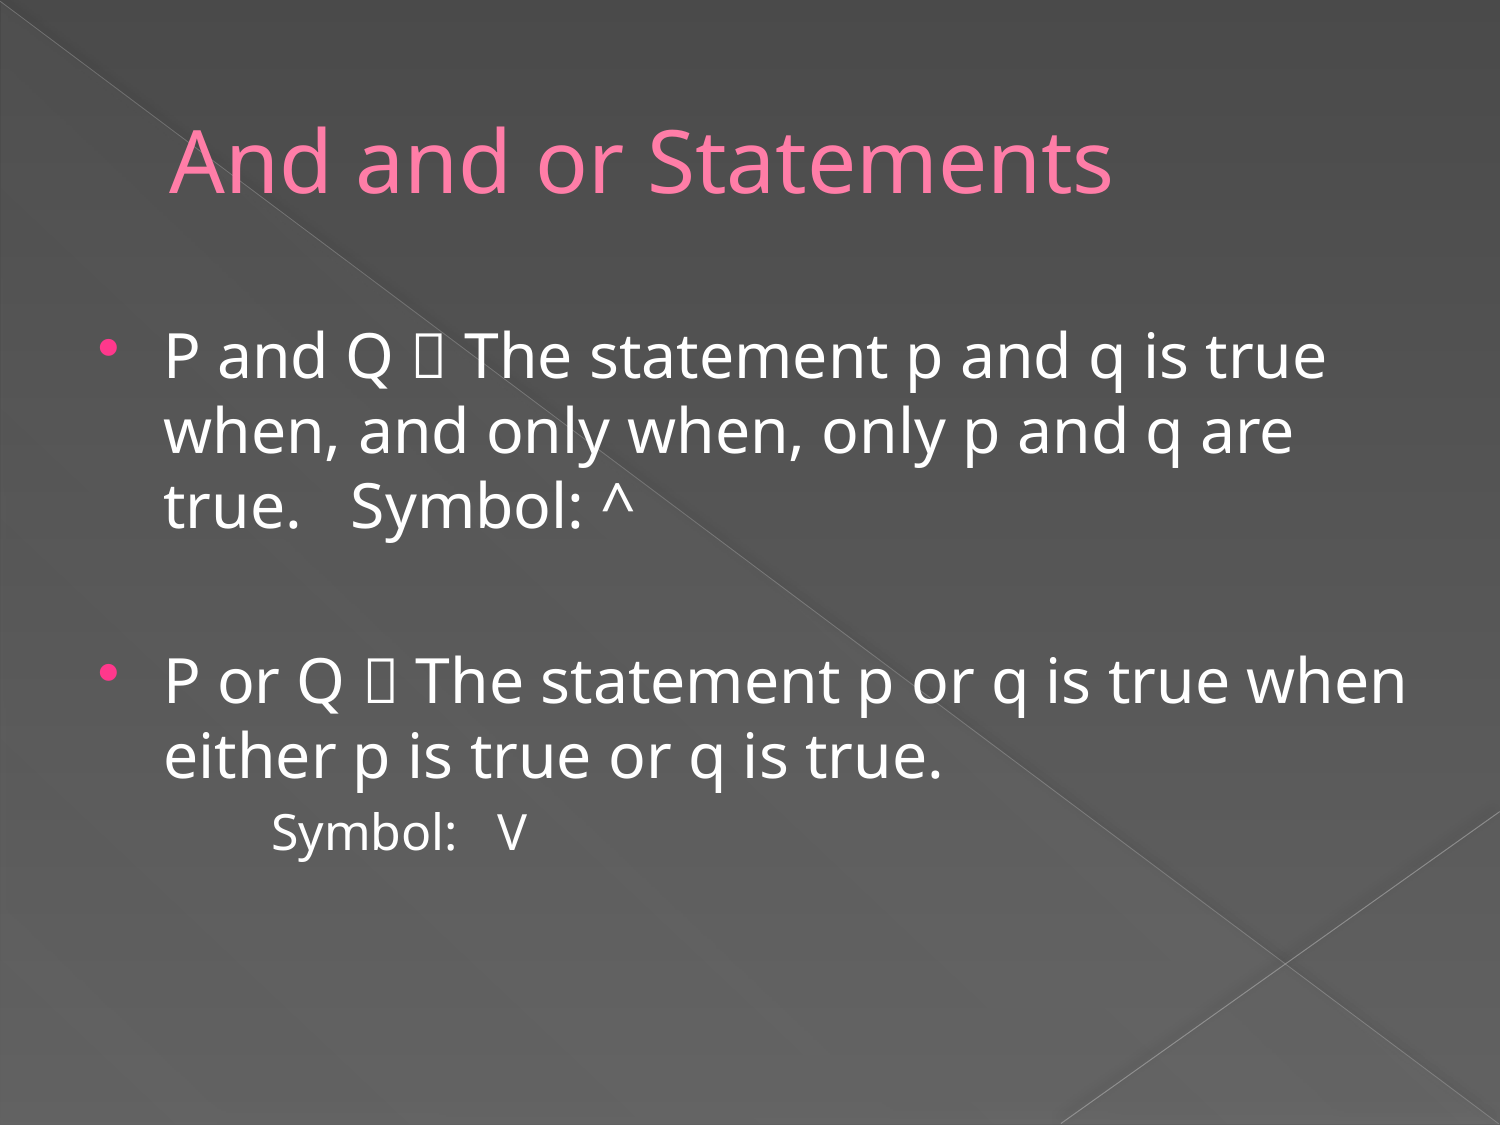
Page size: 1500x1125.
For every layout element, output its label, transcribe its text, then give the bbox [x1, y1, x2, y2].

title And and or Statements [75, 43, 1425, 274]
list P and Q  The statement p and q is true when, and only when, only p and q are true. Symbol: ^ P or Q  The statement p or q is true when either p is true or q is true. Symbol: V [75, 308, 1425, 1059]
